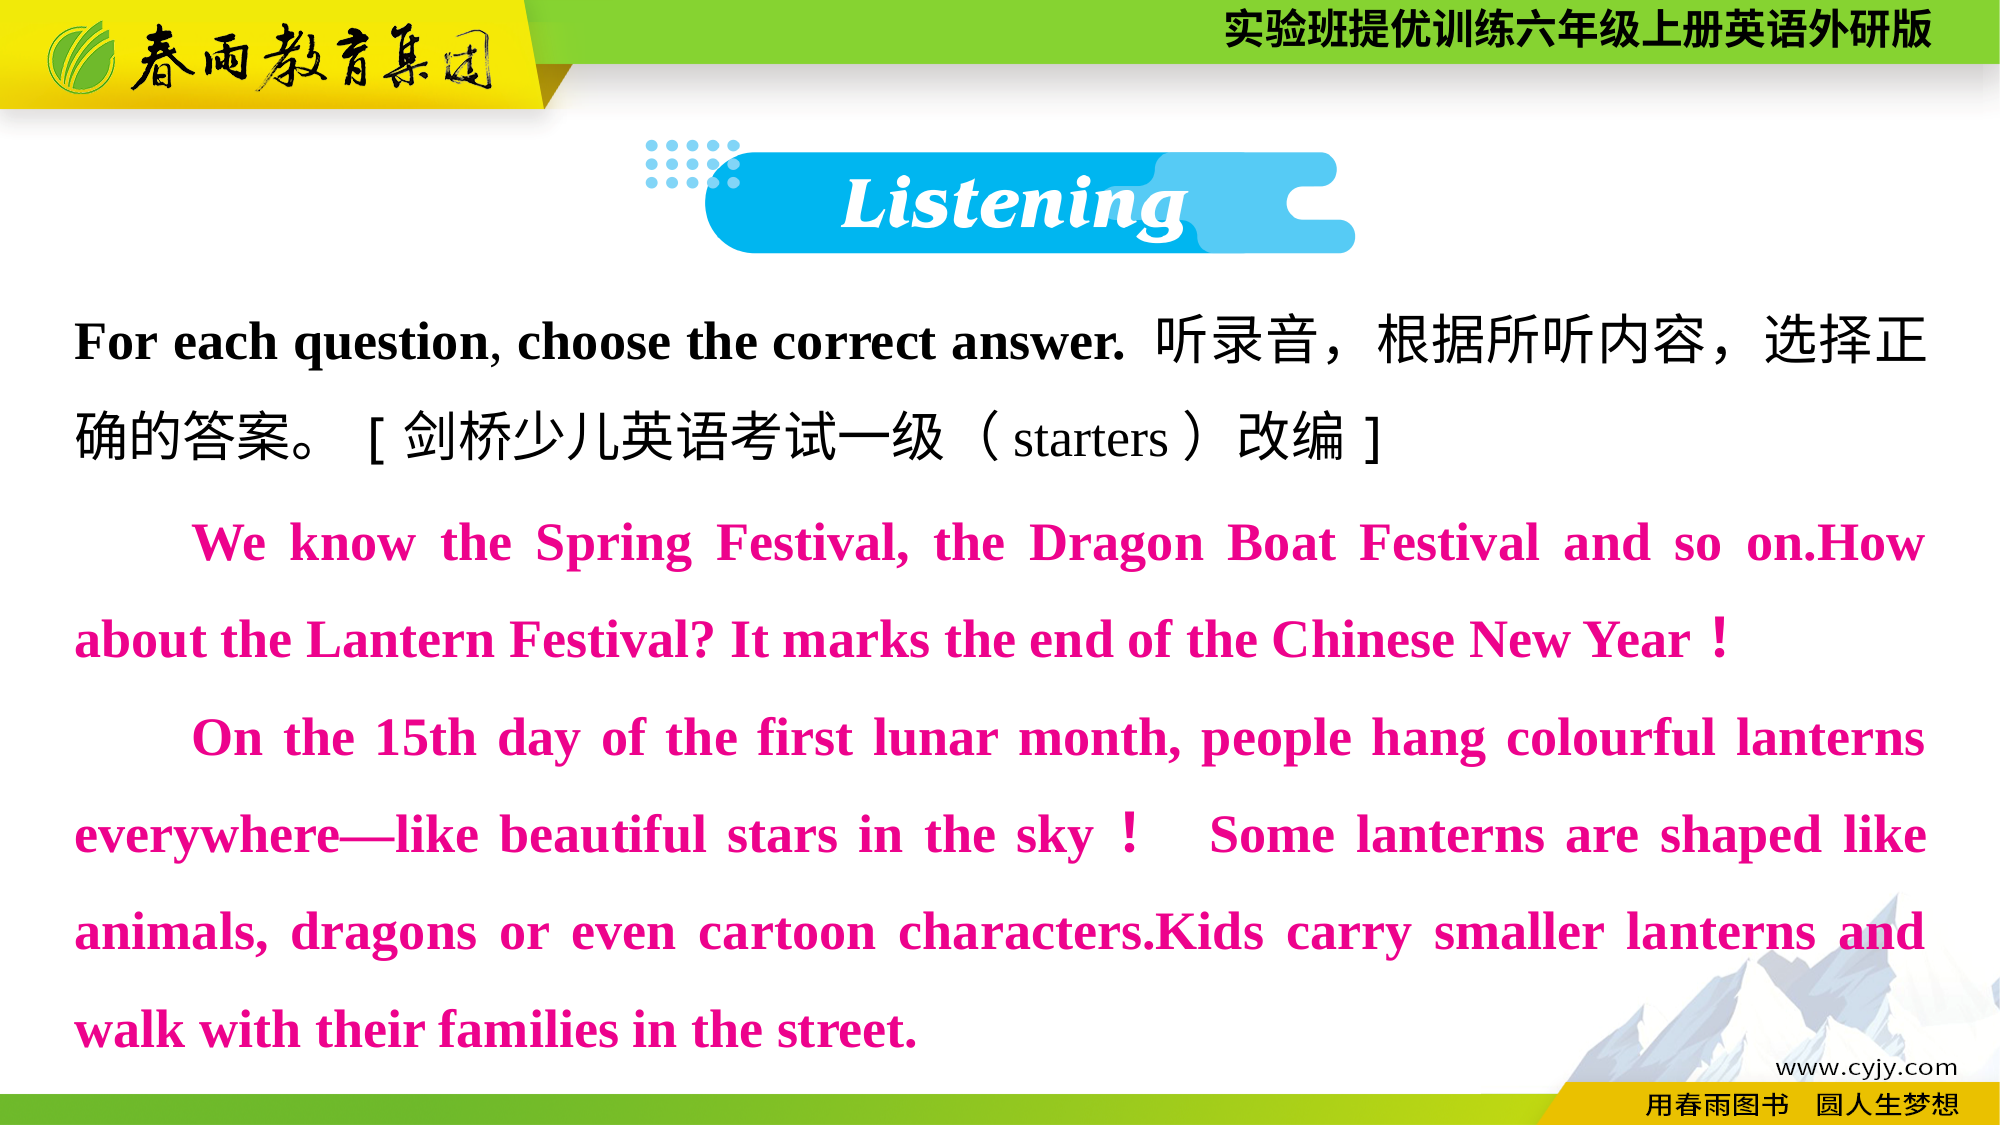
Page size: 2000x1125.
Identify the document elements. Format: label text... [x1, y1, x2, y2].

text_box We know the Spring Festival, the Dragon Boat Festival and so on.How about the Lantern Festival? It marks the end of the Chinese New Year！ On the 15th day of the first lunar month, people hang colourful lanterns everywhere—like beautiful stars in the sky！ Some lanterns are shaped like animals, dragons or even cartoon characters.Kids carry smaller lanterns and walk with their families in the street. [59, 465, 1944, 1066]
list For each question, choose the correct answer. 听录音，根据所听内容，选择正确的答案。[剑桥少儿英语考试一级（starters）改编] [59, 265, 1944, 465]
picture [0, 0, 2000, 1125]
